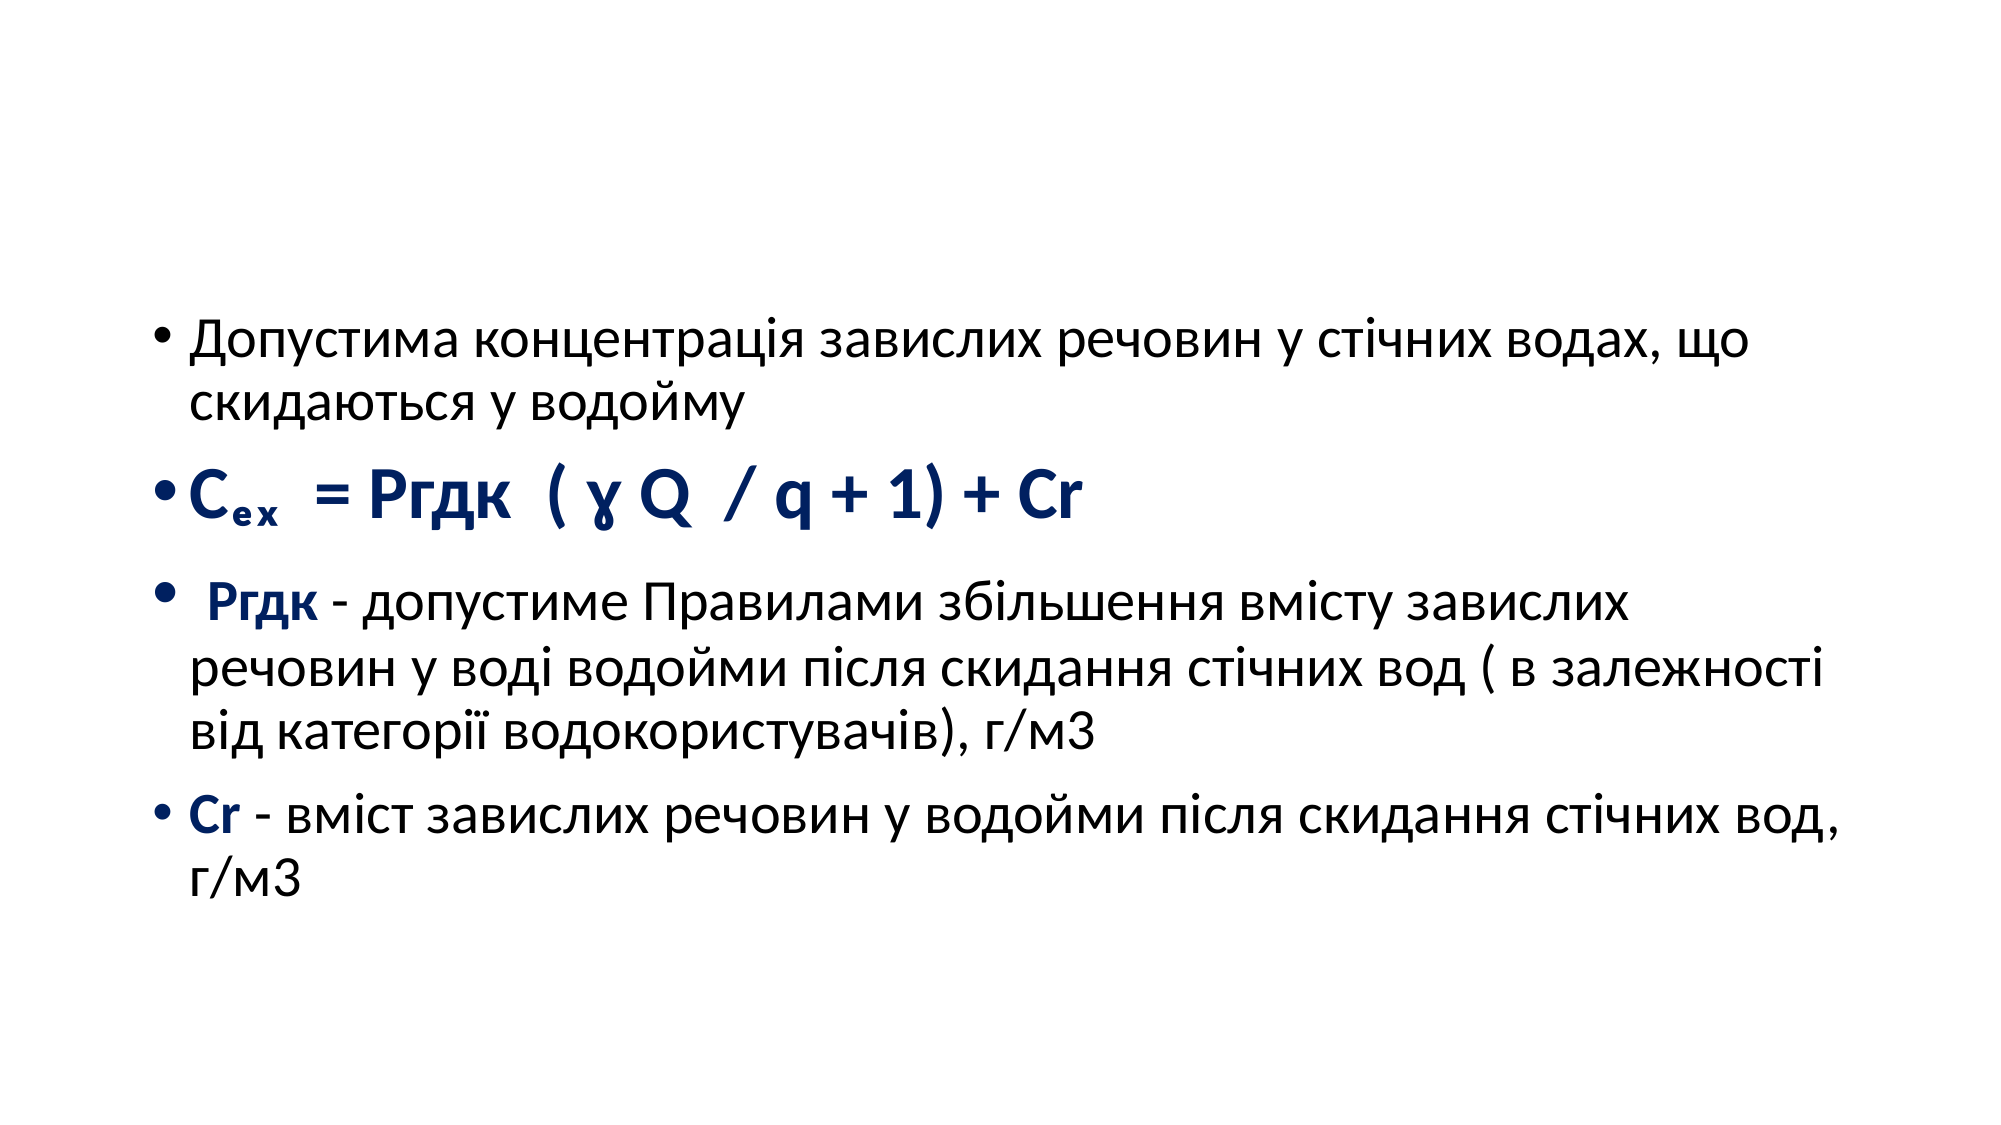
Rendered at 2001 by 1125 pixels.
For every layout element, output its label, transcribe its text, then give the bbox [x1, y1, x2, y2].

list Допустима концентрація завислих речовин у стічних водах, що скидаються у водойму Сₑₓ = Ргдк ( ɣ Q / q + 1) + Cr Ргдк - допустиме Правилами збільшення вмісту завислих речовин у воді водойми після скидання стічних вод ( в залежності від категорії водокористувачів), г/м3 Cr - вміст завислих речовин у водойми після скидання стічних вод, г/м3 [137, 299, 1863, 1014]
